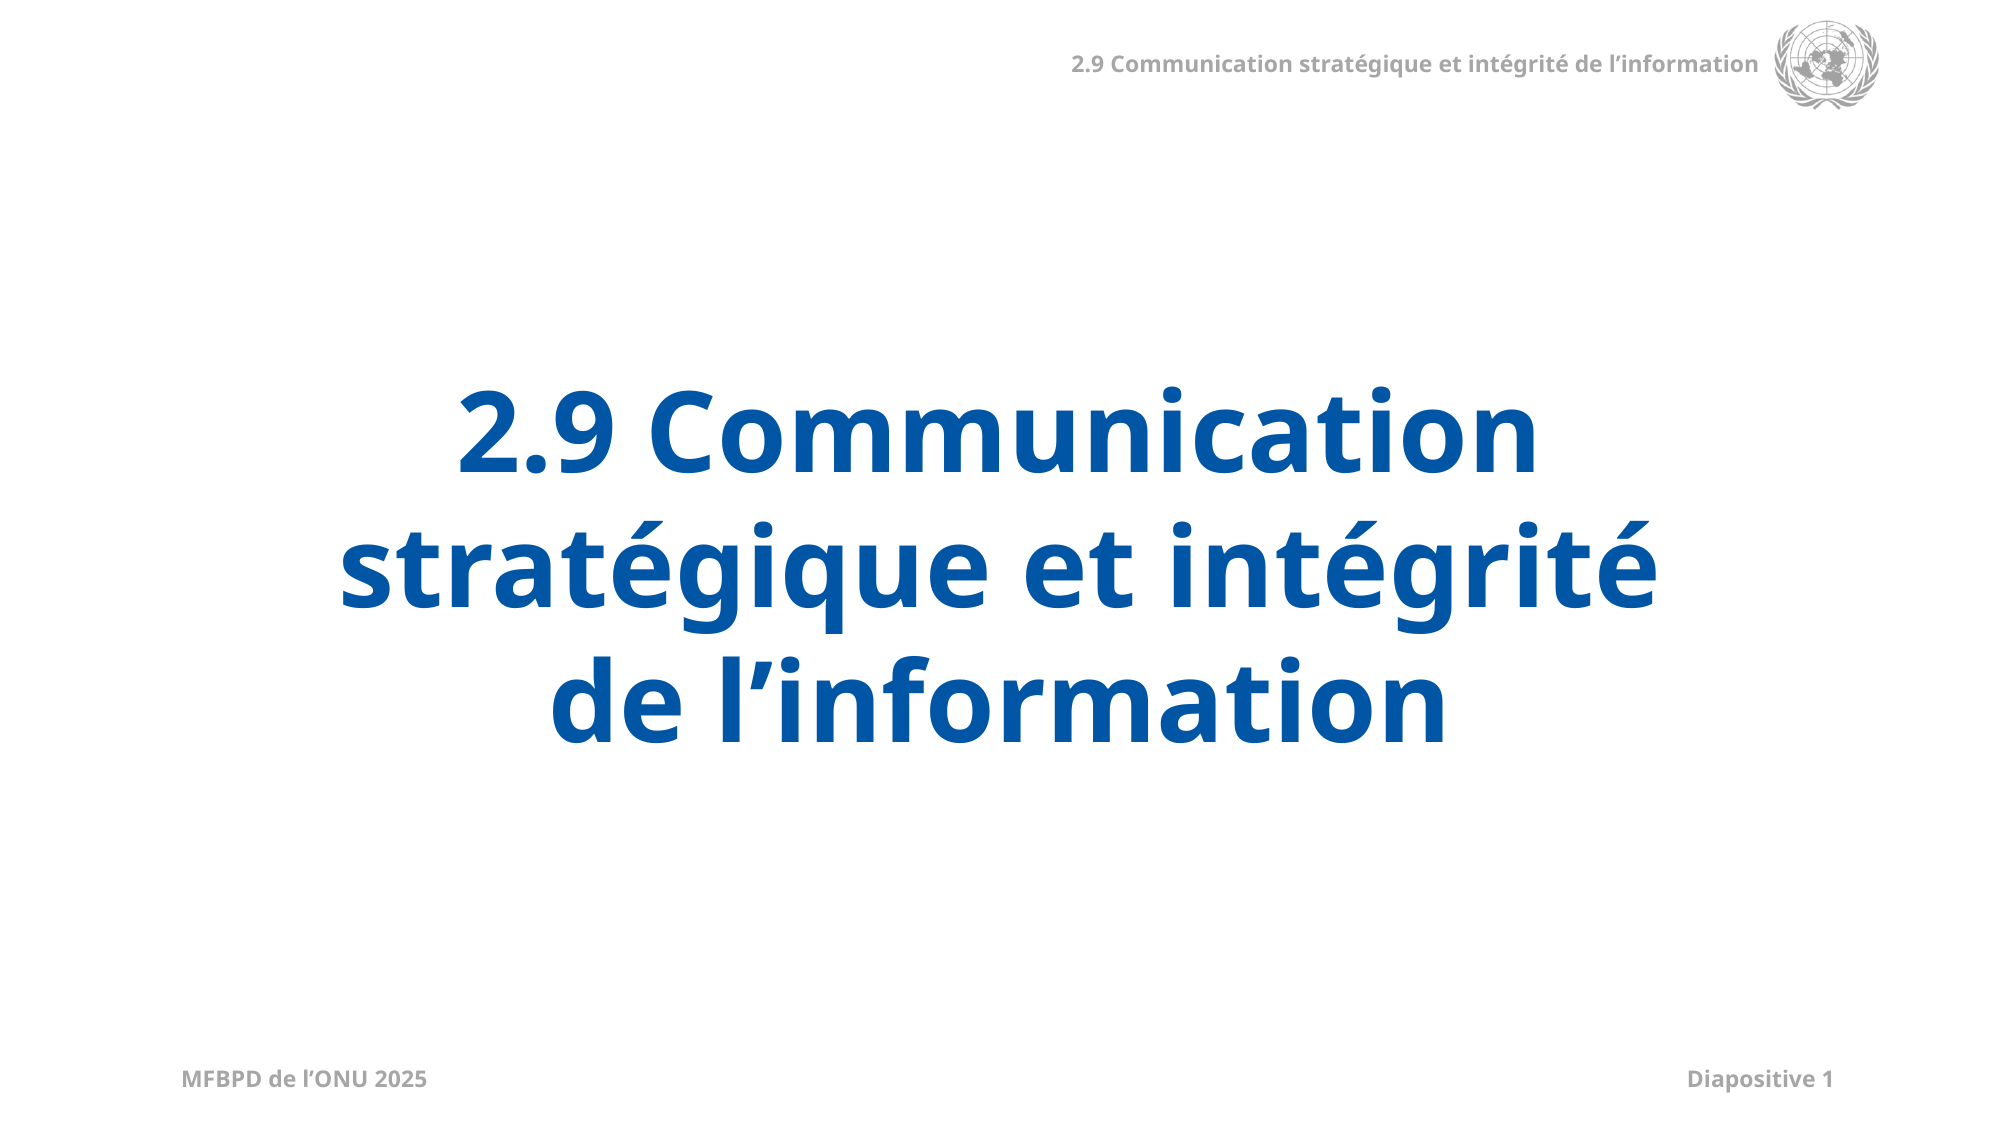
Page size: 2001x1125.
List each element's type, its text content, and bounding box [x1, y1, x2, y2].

text_box 2.9 Communication stratégique et intégrité de l’information [249, 352, 1750, 773]
